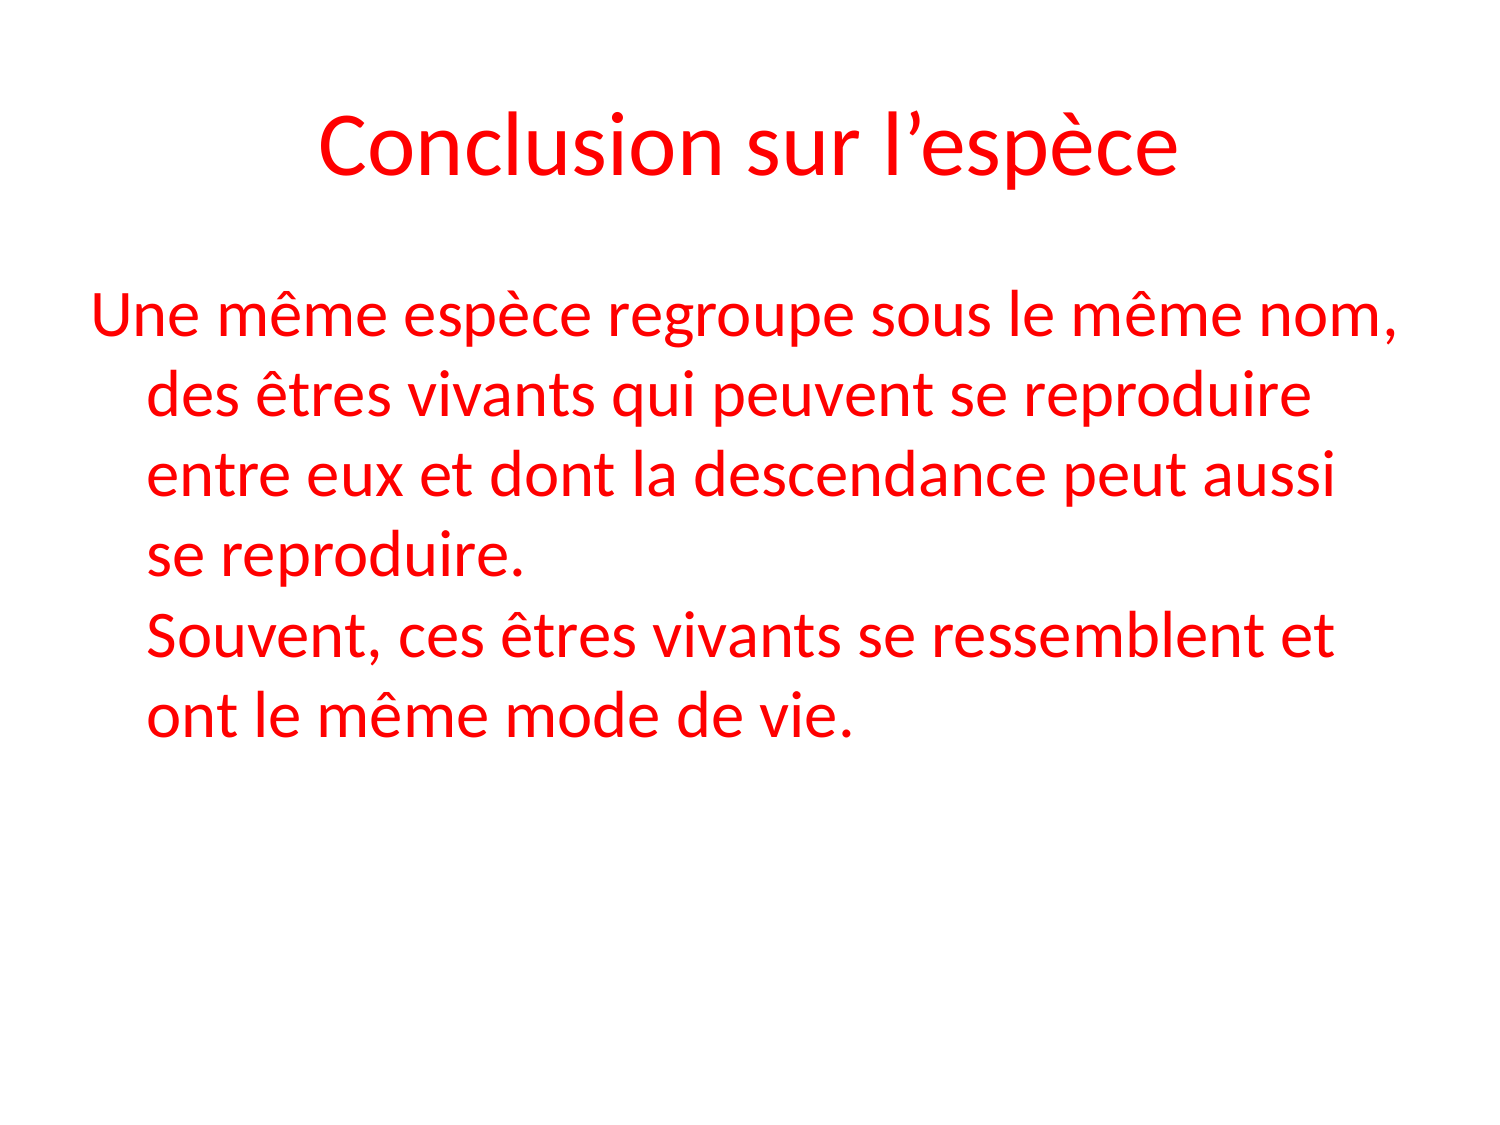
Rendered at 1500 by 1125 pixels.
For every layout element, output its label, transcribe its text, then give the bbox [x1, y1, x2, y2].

list Une même espèce regroupe sous le même nom, des êtres vivants qui peuvent se reproduire entre eux et dont la descendance peut aussi se reproduire. Souvent, ces êtres vivants se ressemblent et ont le même mode de vie. [75, 262, 1425, 894]
title Conclusion sur l’espèce [75, 45, 1425, 233]
